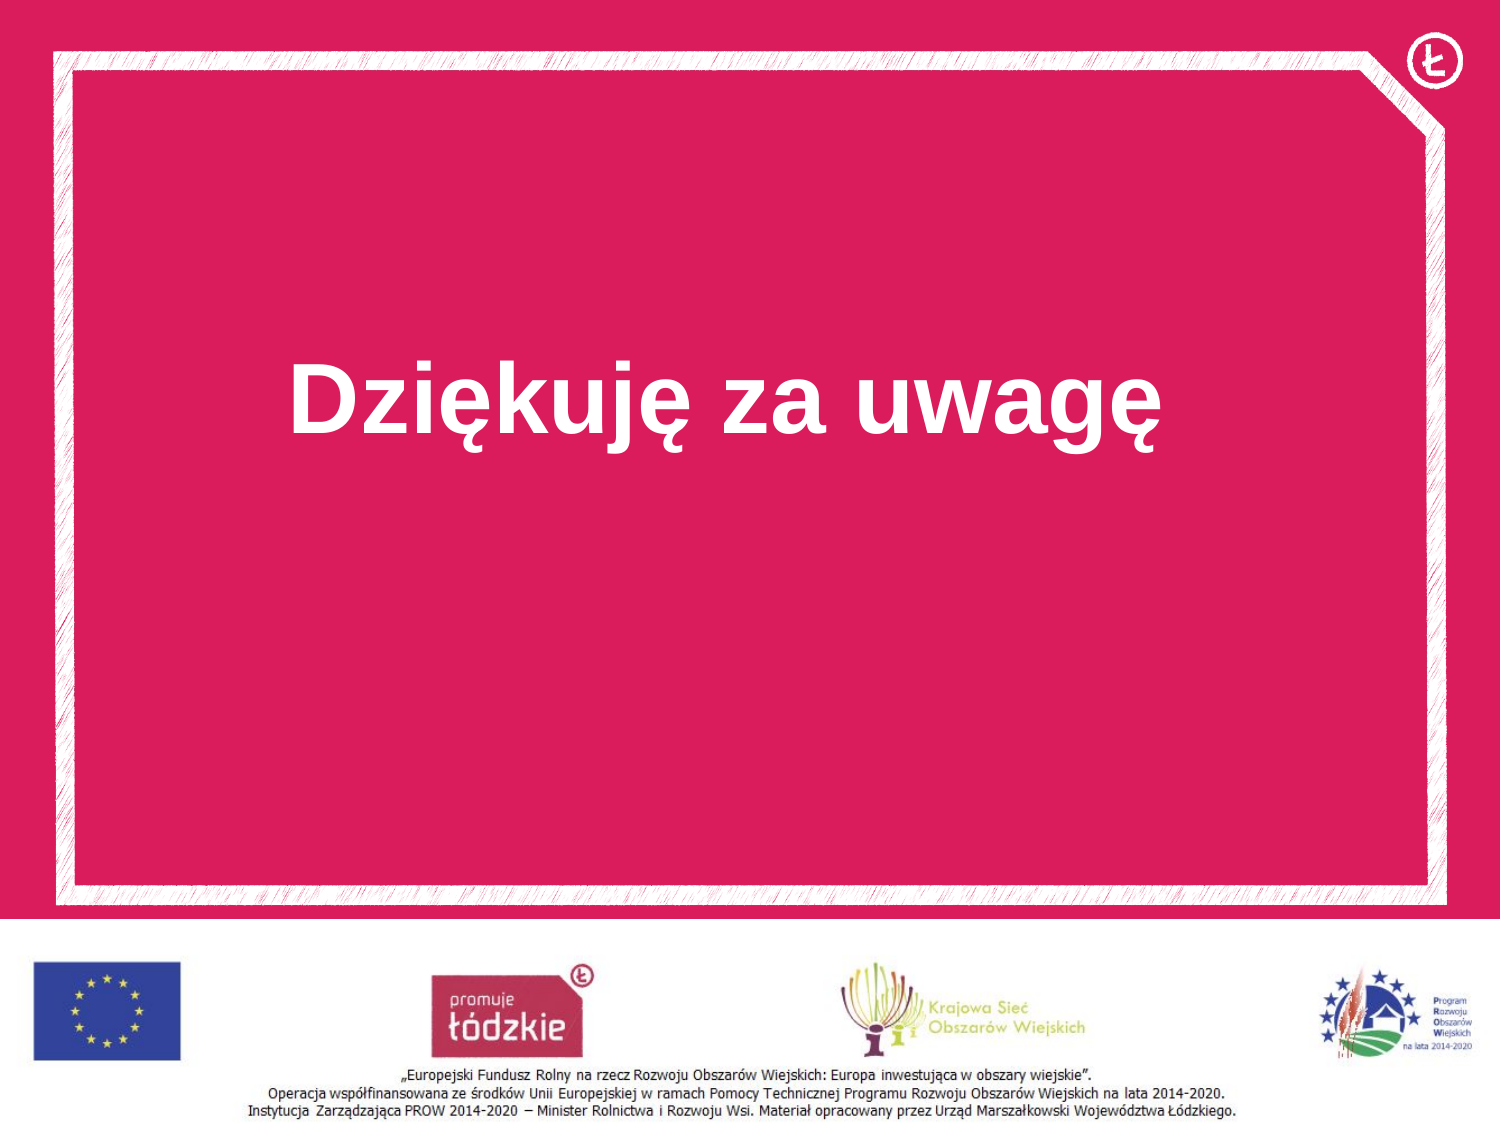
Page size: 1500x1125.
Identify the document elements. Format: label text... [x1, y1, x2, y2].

picture [0, 32, 1500, 1125]
text_box Dziękuję za uwagę [159, 326, 1294, 461]
text_box [93, 54, 1436, 152]
